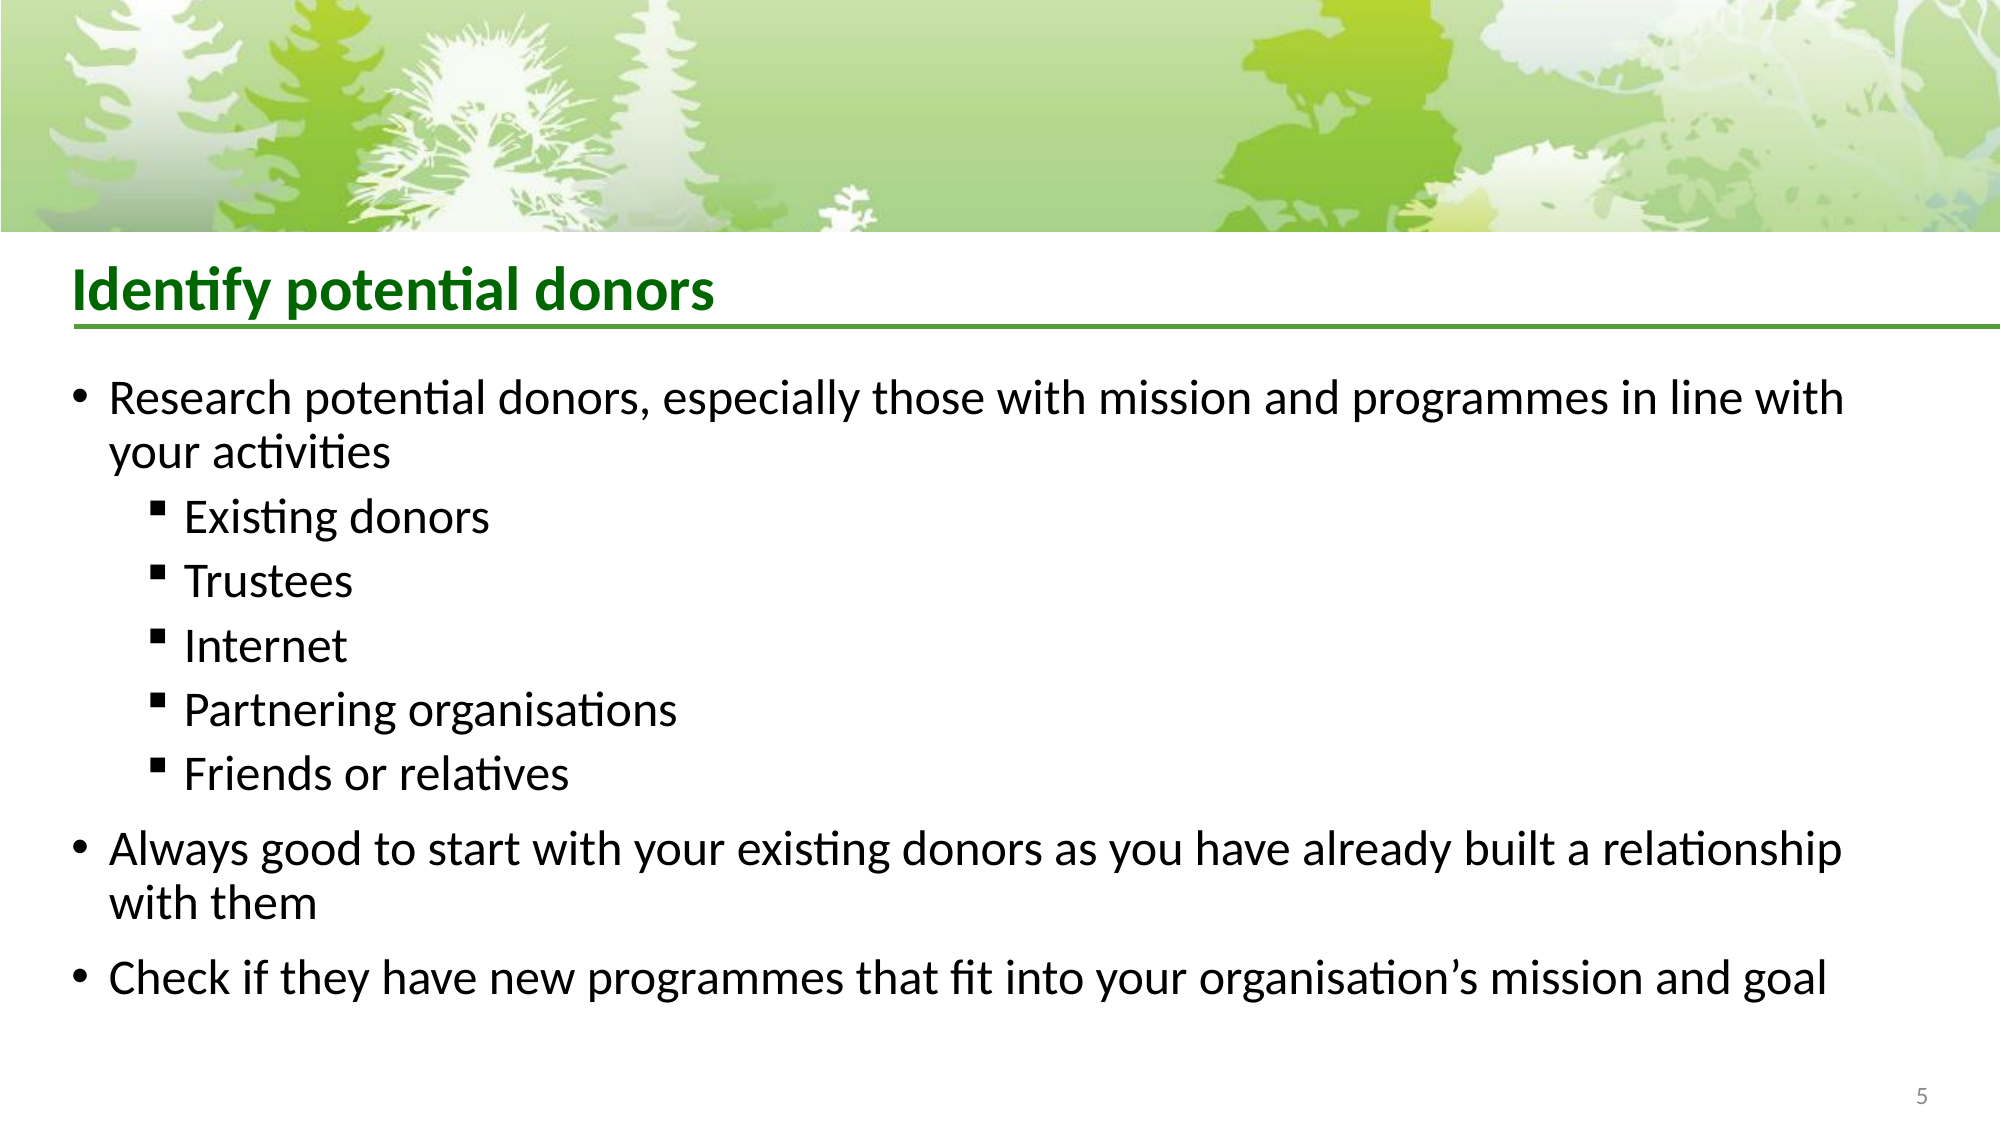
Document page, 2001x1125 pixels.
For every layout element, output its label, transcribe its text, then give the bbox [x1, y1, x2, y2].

slide_number 5 [1493, 1065, 1944, 1125]
list Research potential donors, especially those with mission and programmes in line with your activities Existing donors Trustees Internet Partnering organisations Friends or relatives Always good to start with your existing donors as you have already built a relationship with them Check if they have new programmes that fit into your organisation’s mission and goal [56, 364, 1944, 1070]
title Identify potential donors [56, 181, 1782, 364]
picture [0, 0, 2000, 232]
